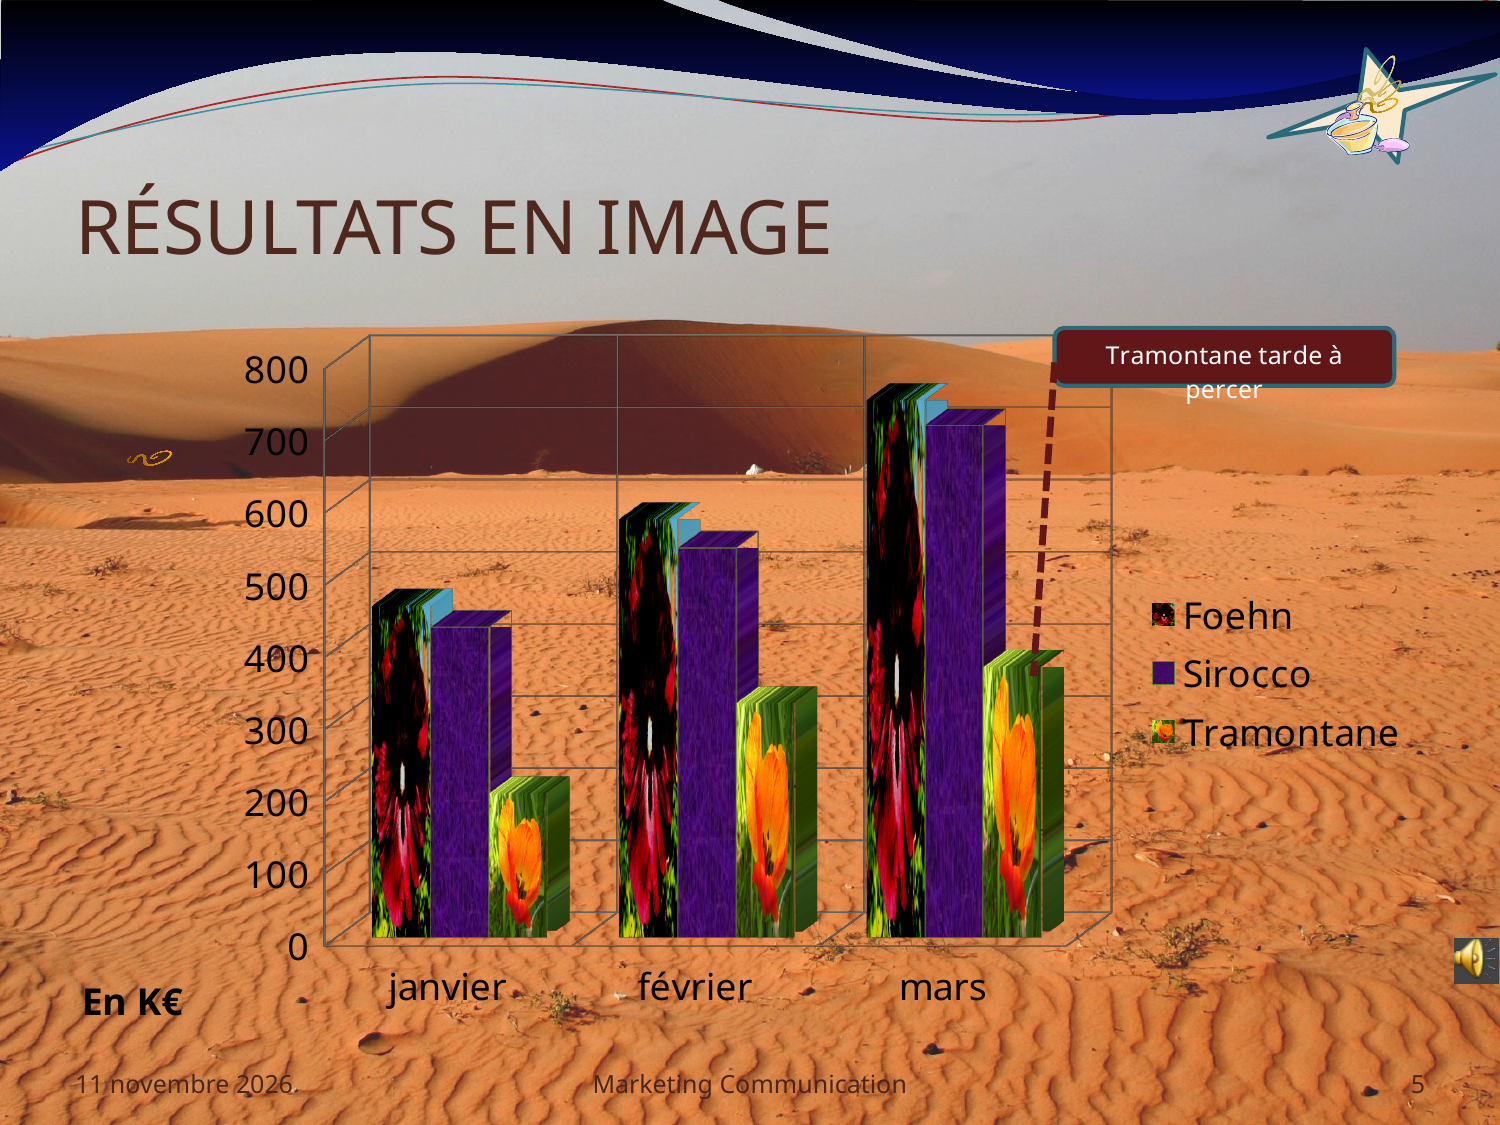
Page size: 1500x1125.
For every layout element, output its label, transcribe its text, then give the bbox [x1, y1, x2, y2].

chart [74, 317, 1426, 1038]
slide_number 5 [1299, 1050, 1425, 1103]
footer Marketing Communication [474, 1051, 1025, 1103]
picture [1452, 937, 1500, 985]
slide_number mars 11 [75, 1050, 425, 1103]
title Résultats en image [75, 82, 1425, 270]
